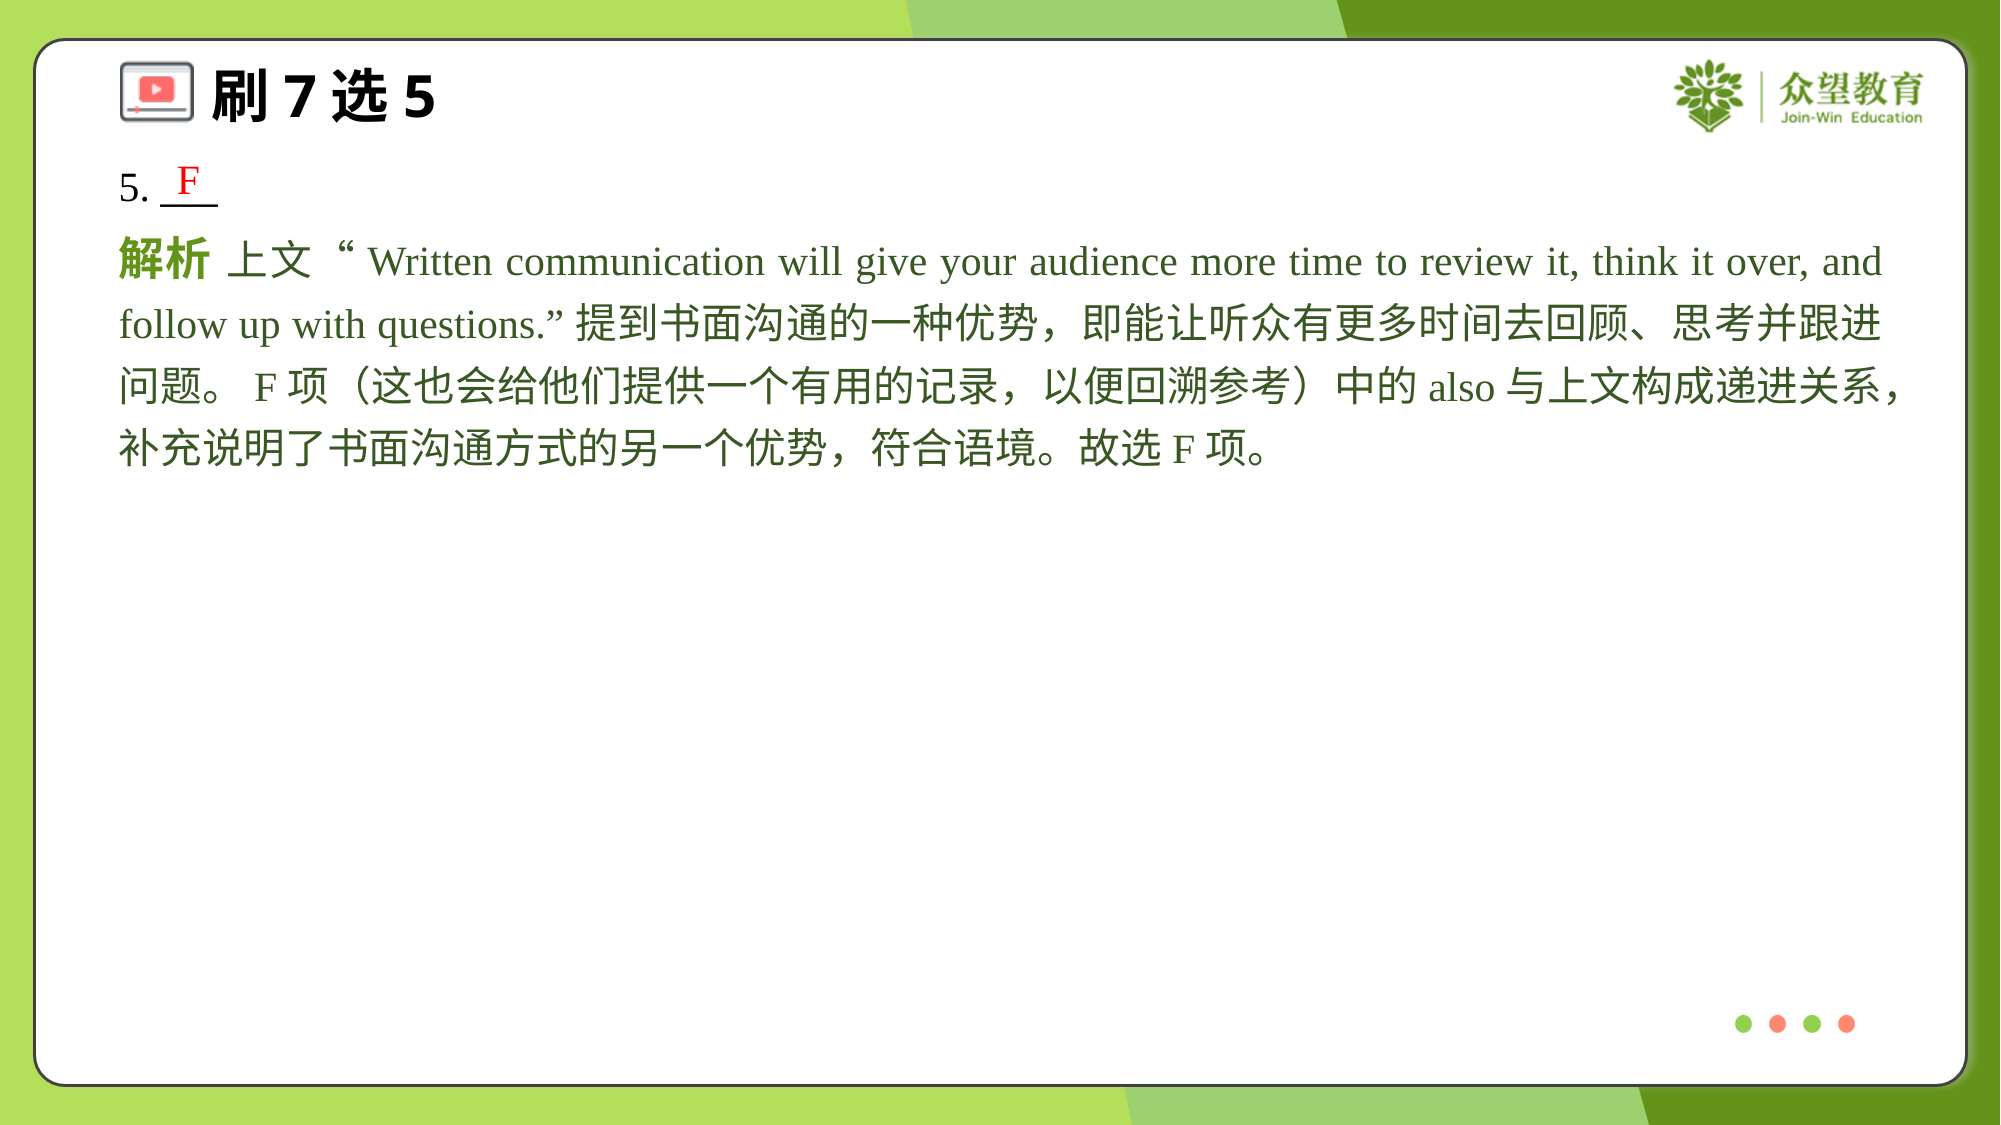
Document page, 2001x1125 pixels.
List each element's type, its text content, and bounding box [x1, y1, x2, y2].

text_box 5. ___ [118, 146, 1883, 204]
text_box 解析 上文“Written communication will give your audience more time to review it, think it over, and follow up with questions.”提到书面沟通的一种优势，即能让听众有更多时间去回顾、思考并跟进问题。F项（这也会给他们提供一个有用的记录，以便回溯参考）中的also与上文构成递进关系，补充说明了书面沟通方式的另一个优势，符合语境。故选F项。 [118, 215, 1883, 468]
picture [0, 0, 2000, 1125]
text_box F [172, 140, 205, 199]
